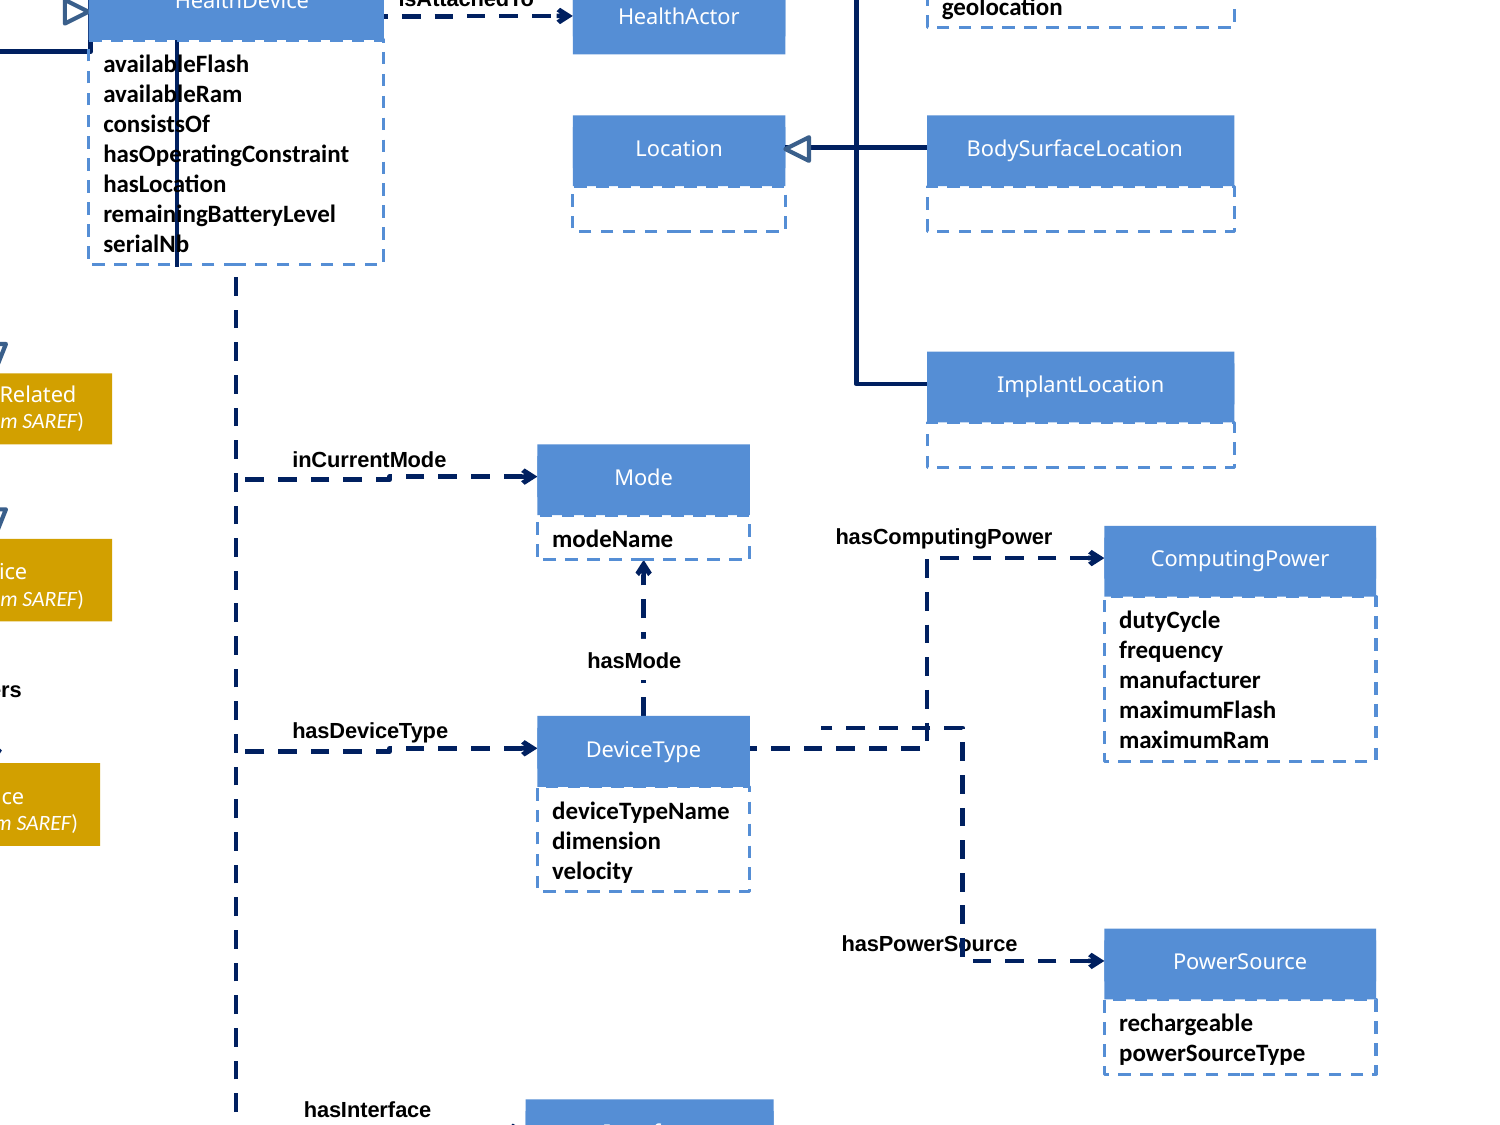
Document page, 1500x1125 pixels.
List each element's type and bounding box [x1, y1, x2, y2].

text_box [0, 0, 1377, 1125]
